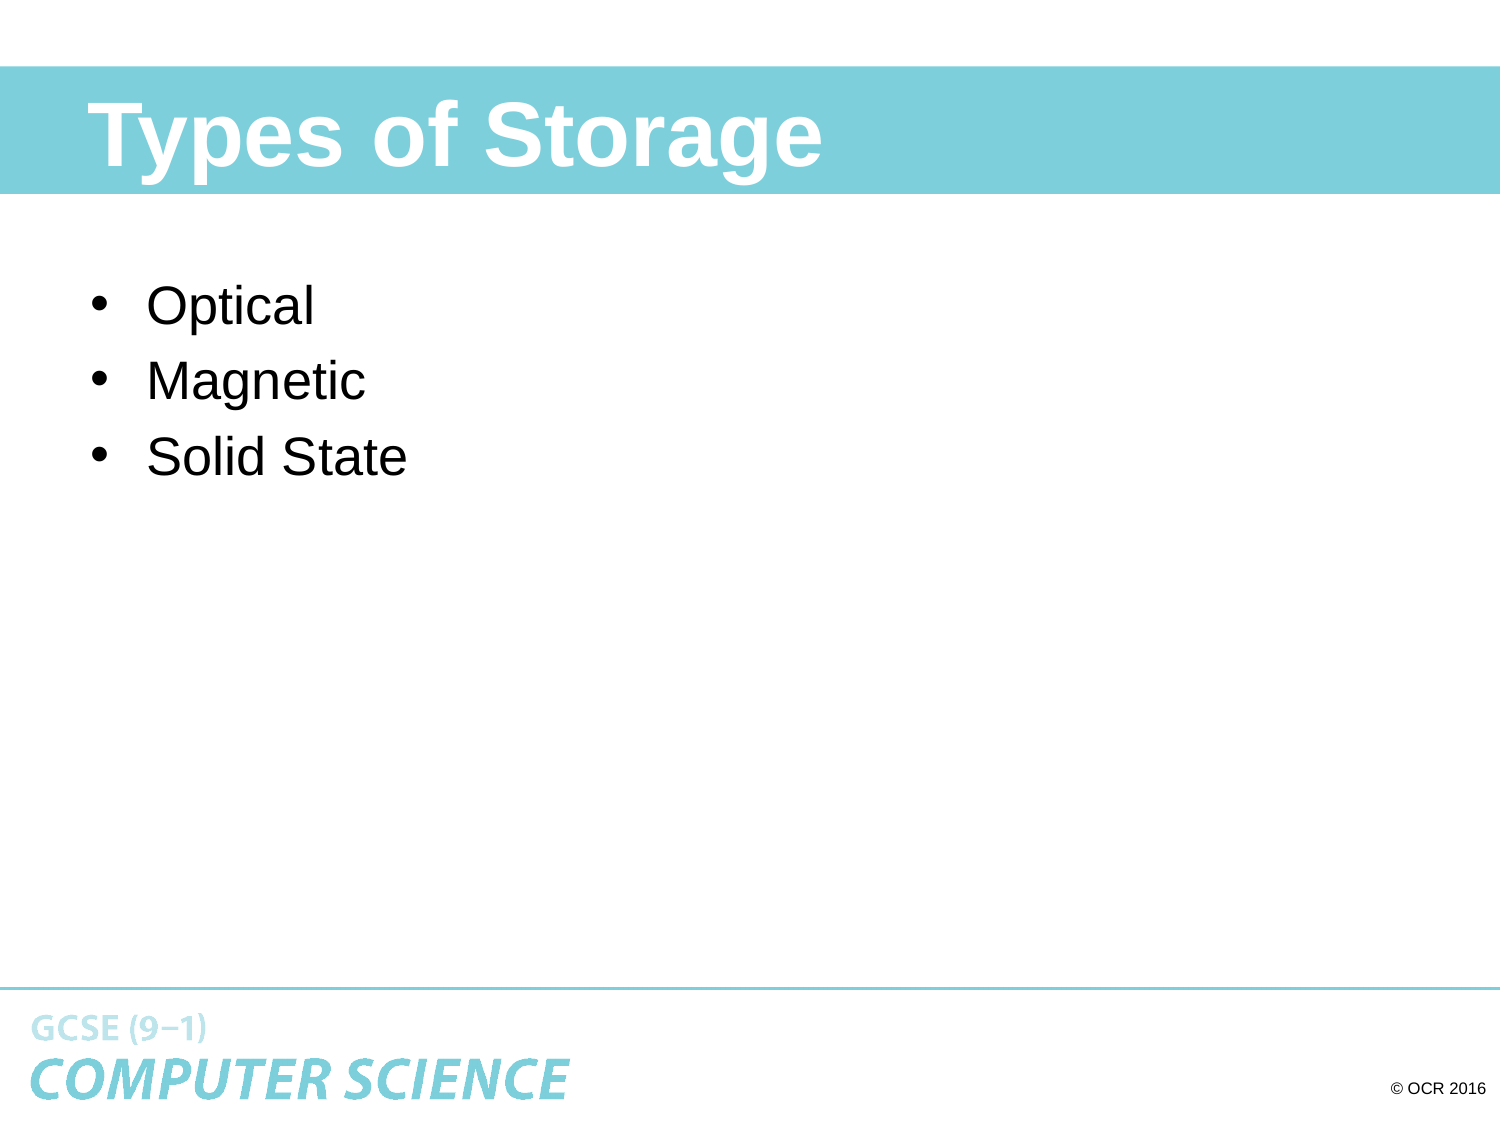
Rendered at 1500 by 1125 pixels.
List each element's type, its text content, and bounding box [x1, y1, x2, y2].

title Types of Storage [0, 66, 1500, 194]
list Optical Magnetic Solid State [75, 262, 1425, 965]
picture [0, 987, 1500, 1124]
